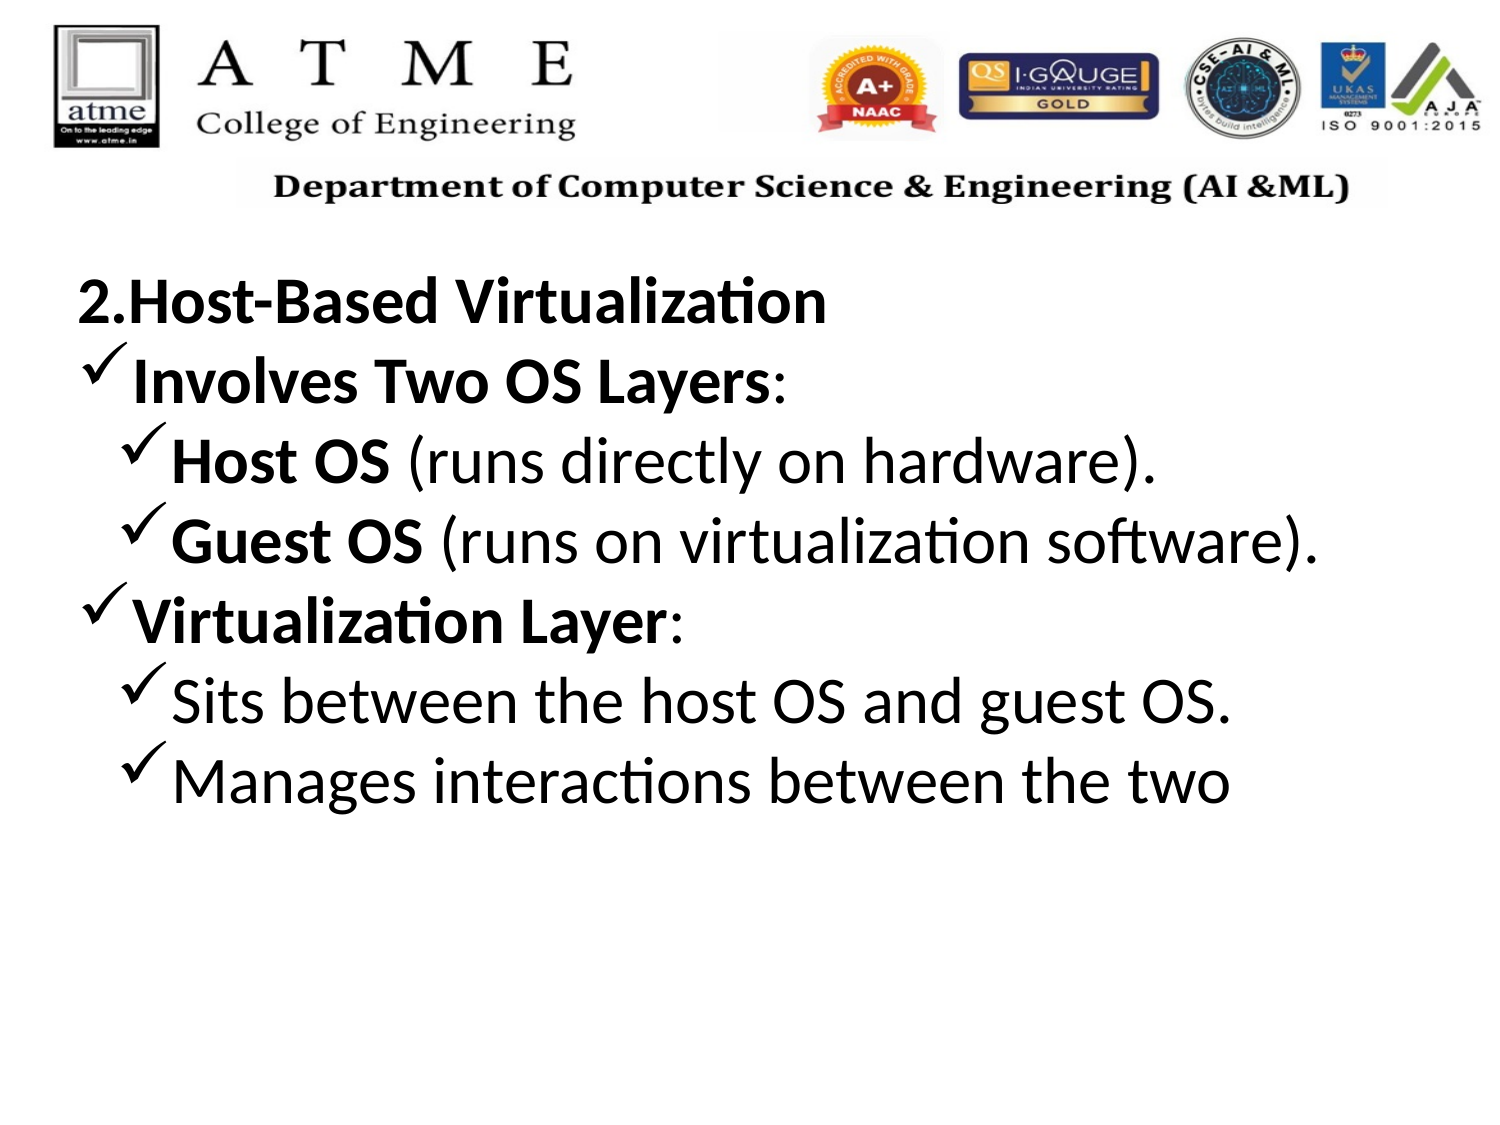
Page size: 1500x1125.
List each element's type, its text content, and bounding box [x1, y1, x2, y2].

picture [24, 0, 1500, 226]
text_box 2.Host-Based Virtualization Involves Two OS Layers: Host OS (runs directly on hardware). Guest OS (runs on virtualization software). Virtualization Layer: Sits between the host OS and guest OS. Manages interactions between the two [62, 249, 1425, 825]
